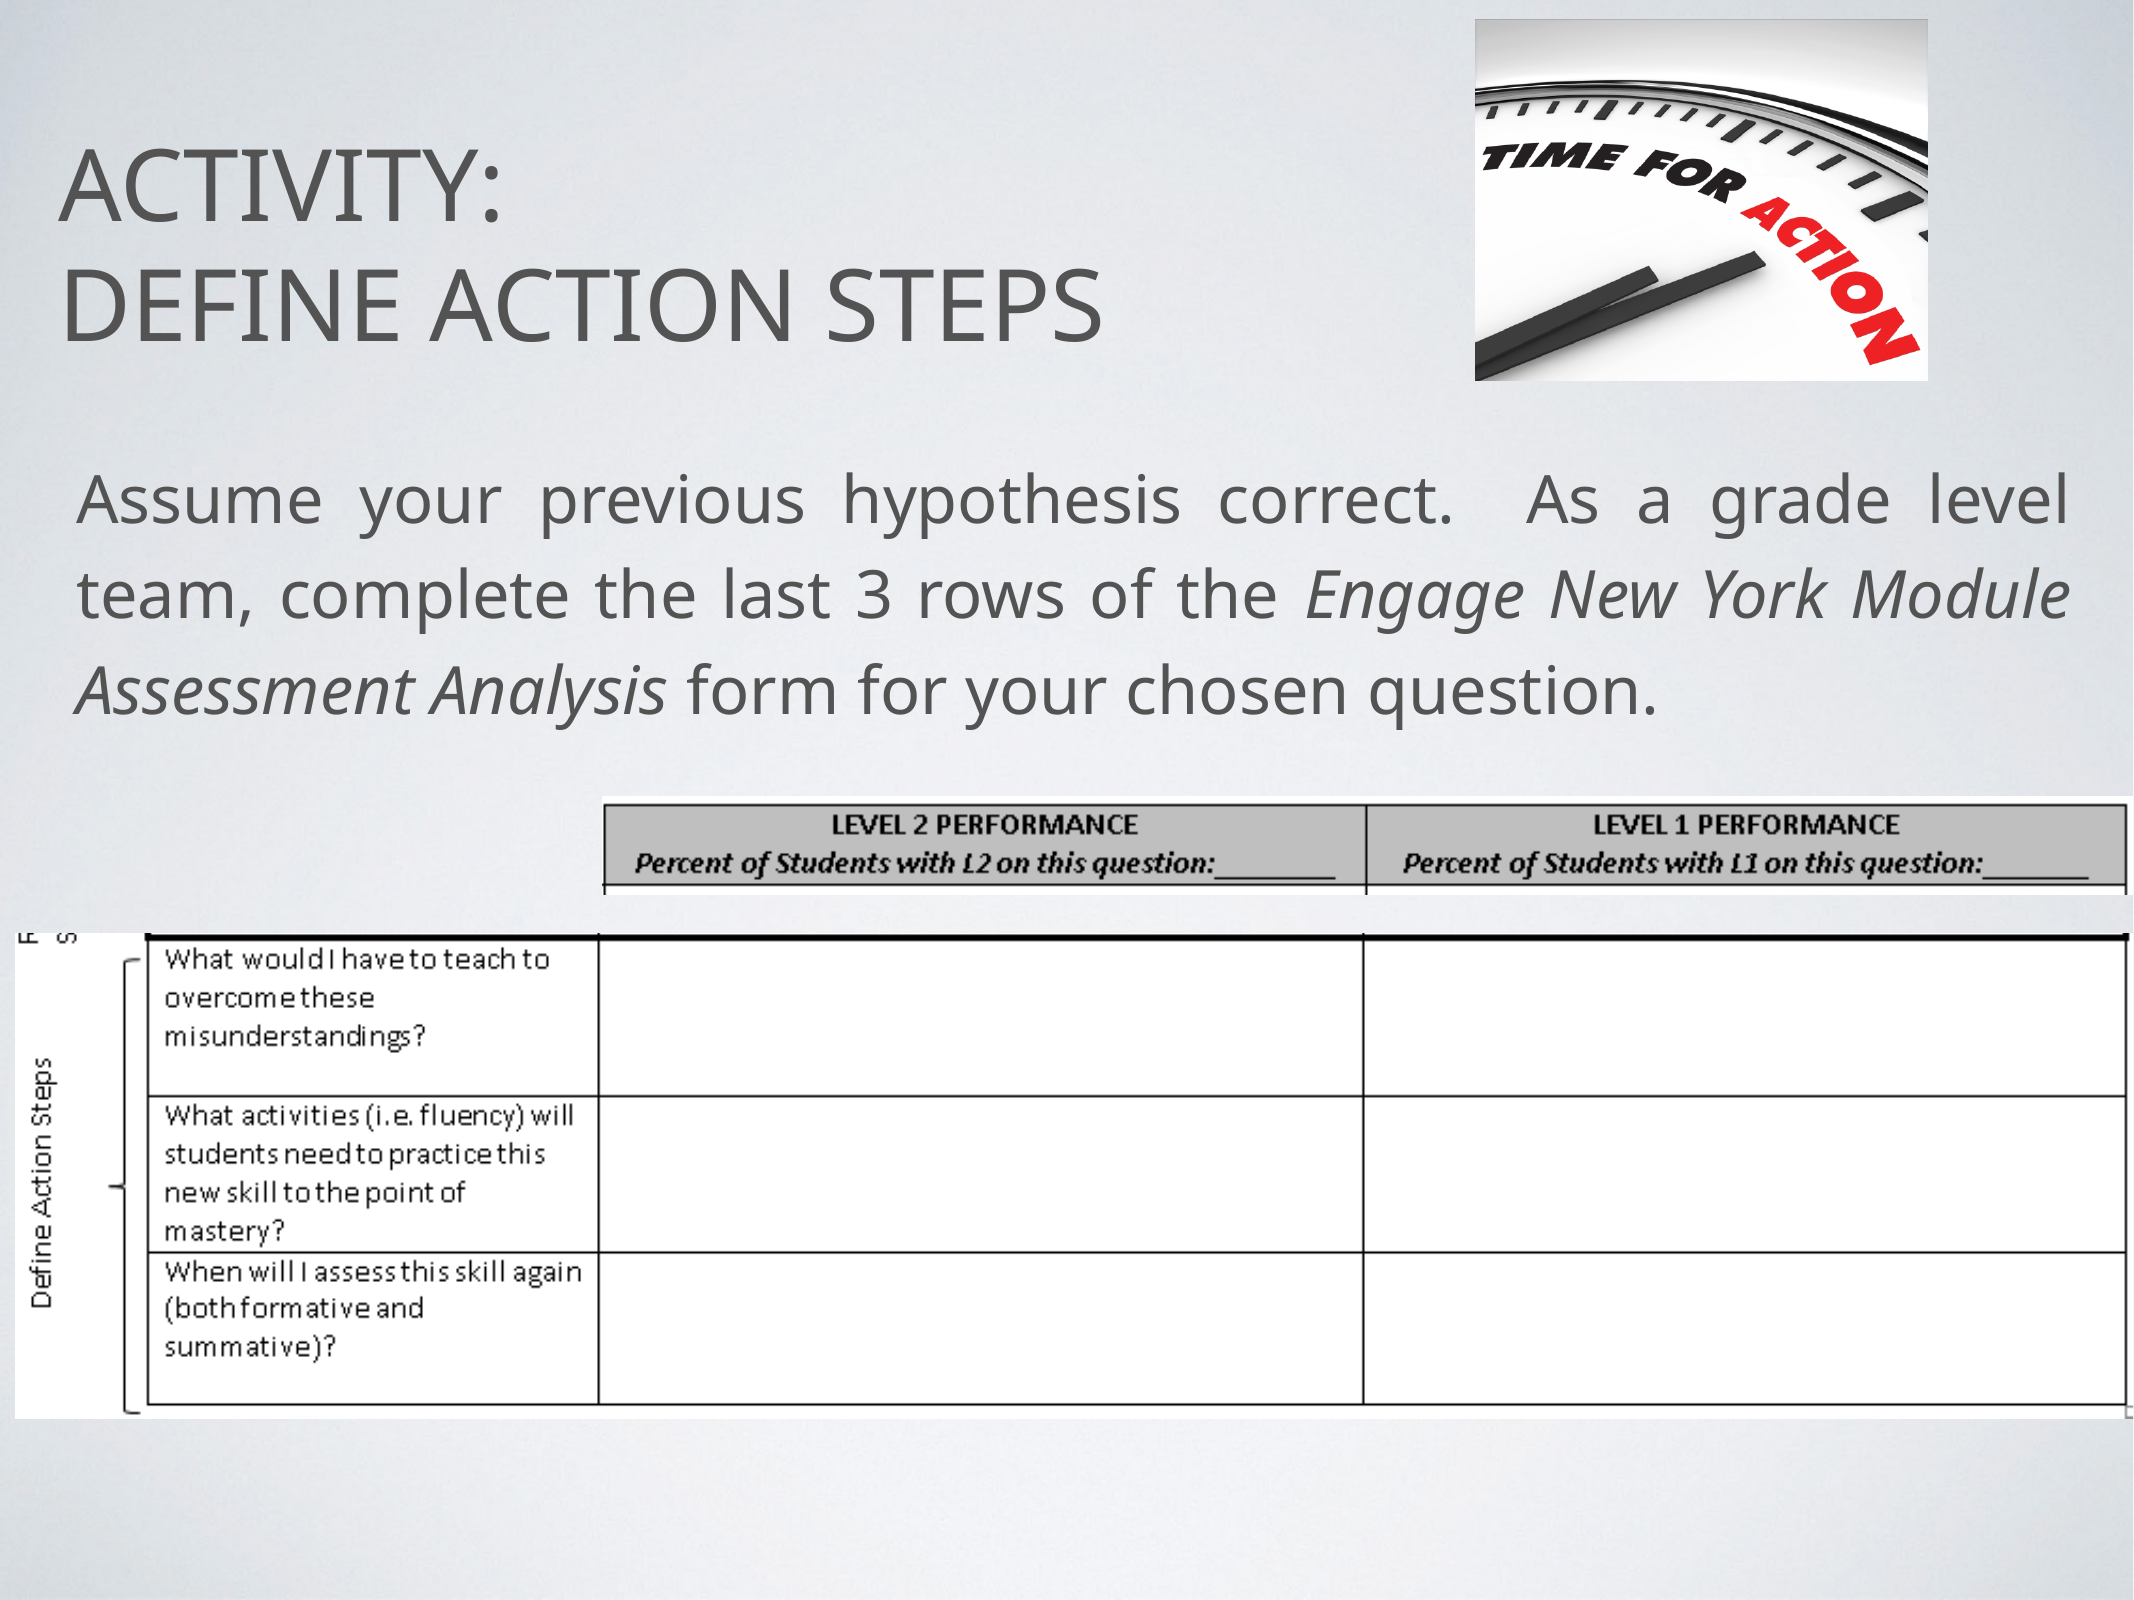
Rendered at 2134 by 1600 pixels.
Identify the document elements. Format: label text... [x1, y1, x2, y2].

list Assume your previous hypothesis correct. As a grade level team, complete the last 3 rows of the Engage New York Module Assessment Analysis form for your chosen question. [75, 402, 2074, 767]
picture [0, 0, 2134, 1600]
title Activity: Define Action steps [57, 41, 2076, 443]
